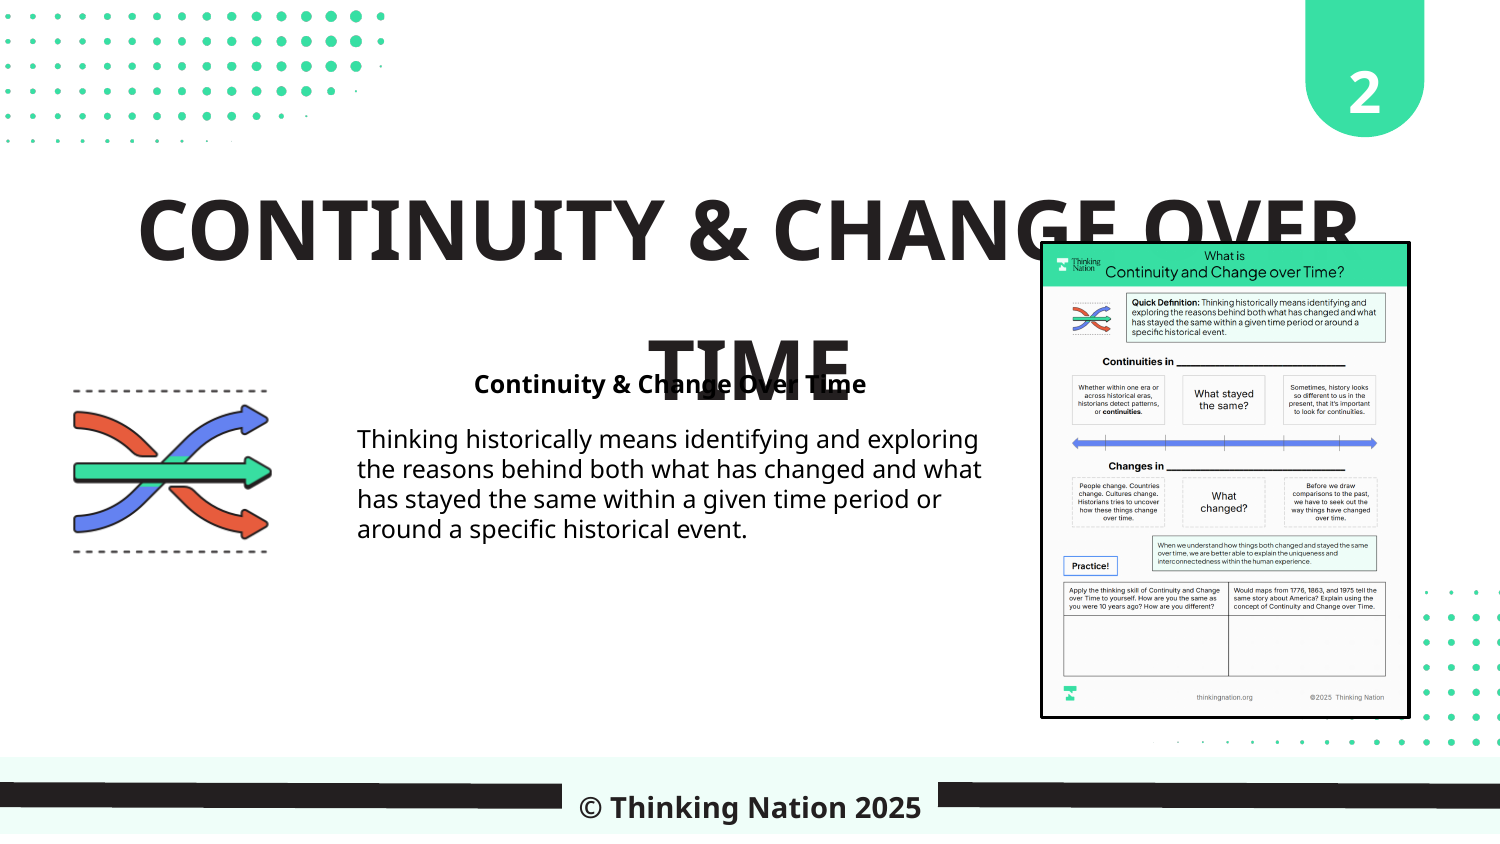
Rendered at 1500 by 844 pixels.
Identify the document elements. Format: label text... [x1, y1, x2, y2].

text_box [1128, 590, 1500, 755]
text_box Continuity & Change Over Time Thinking historically means identifying and exploring the reasons behind both what has changed and what has stayed the same within a given time period or around a specific historical event. [347, 359, 994, 585]
text_box [0, 0, 385, 144]
picture [1042, 243, 1408, 717]
text_box CONTINUITY & CHANGE OVER TIME [24, 137, 1476, 418]
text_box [0, 756, 1500, 835]
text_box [1300, 0, 1430, 138]
picture [45, 345, 299, 599]
